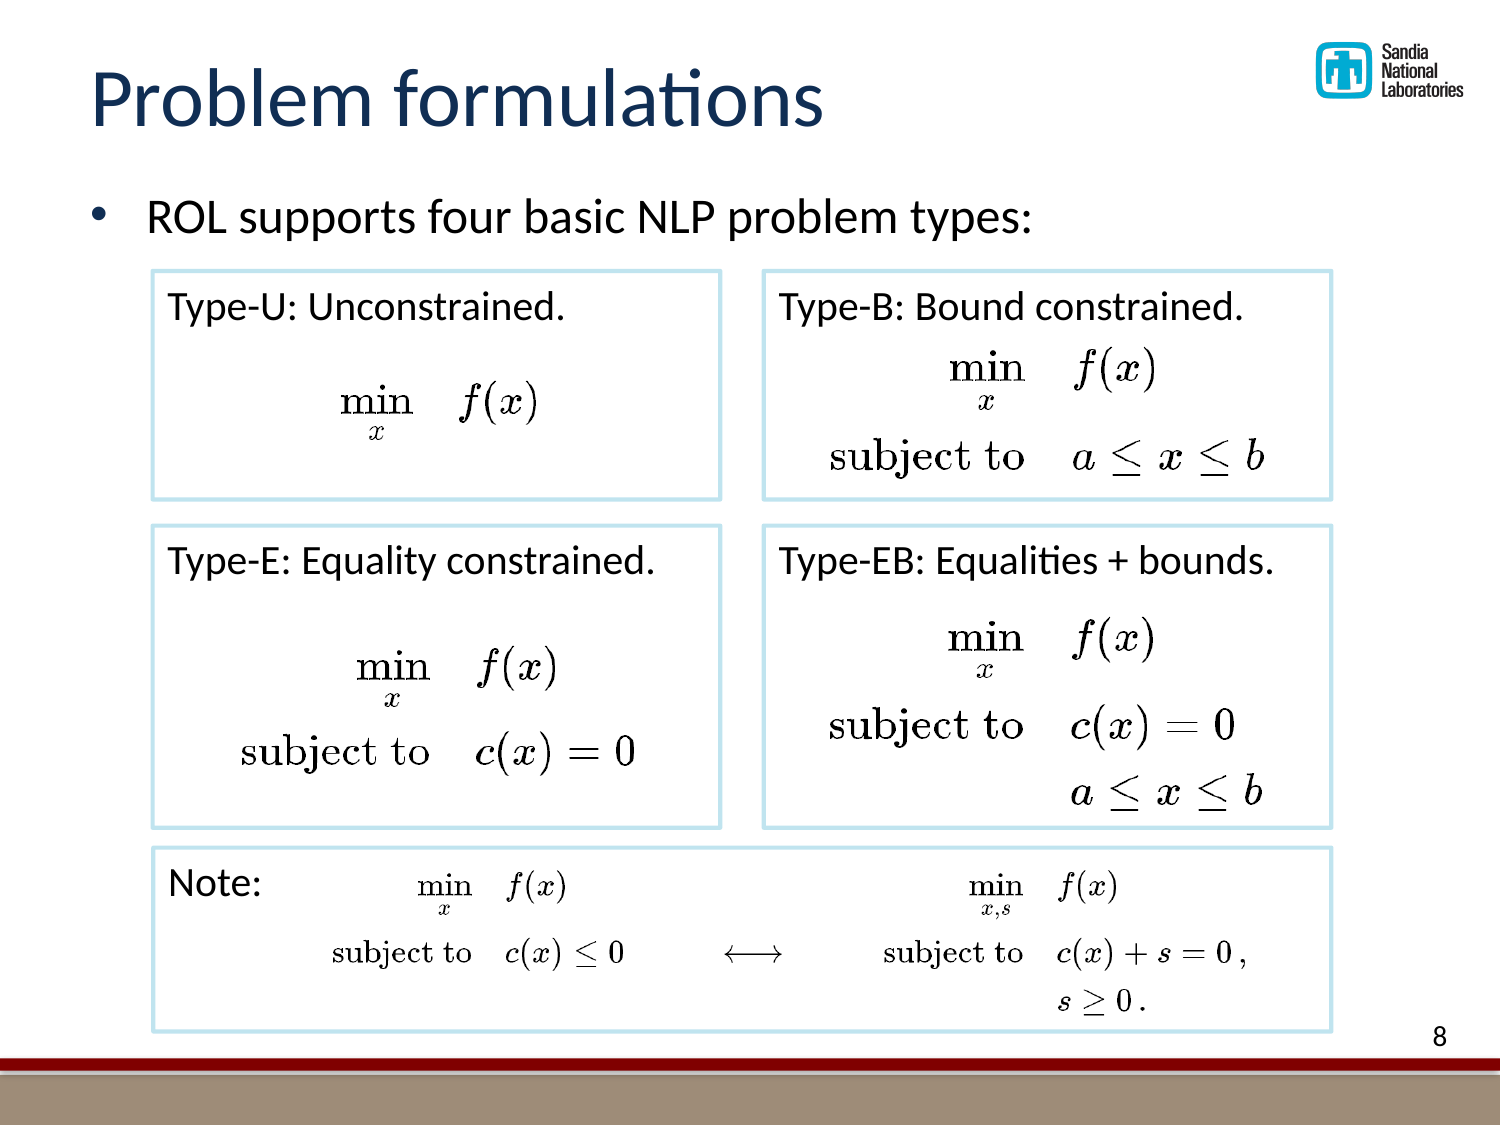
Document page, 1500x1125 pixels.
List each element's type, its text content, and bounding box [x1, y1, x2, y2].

text_box Type-B: Bound constrained. [763, 270, 1332, 500]
text_box Type-EB: Equalities + bounds. [763, 525, 1332, 828]
picture [327, 867, 1248, 1021]
text_box Type-E: Equality constrained. [152, 525, 721, 828]
picture [232, 644, 641, 783]
picture [1426, 37, 1467, 105]
picture [825, 339, 1270, 482]
text_box Note: [153, 847, 1332, 1032]
picture [825, 611, 1270, 816]
title Problem formulations [74, 11, 1426, 175]
slide_number 8 [1362, 1009, 1463, 1072]
picture [332, 378, 541, 444]
list ROL supports four basic NLP problem types: [74, 175, 1426, 972]
text_box Type-U: Unconstrained. [152, 270, 721, 500]
